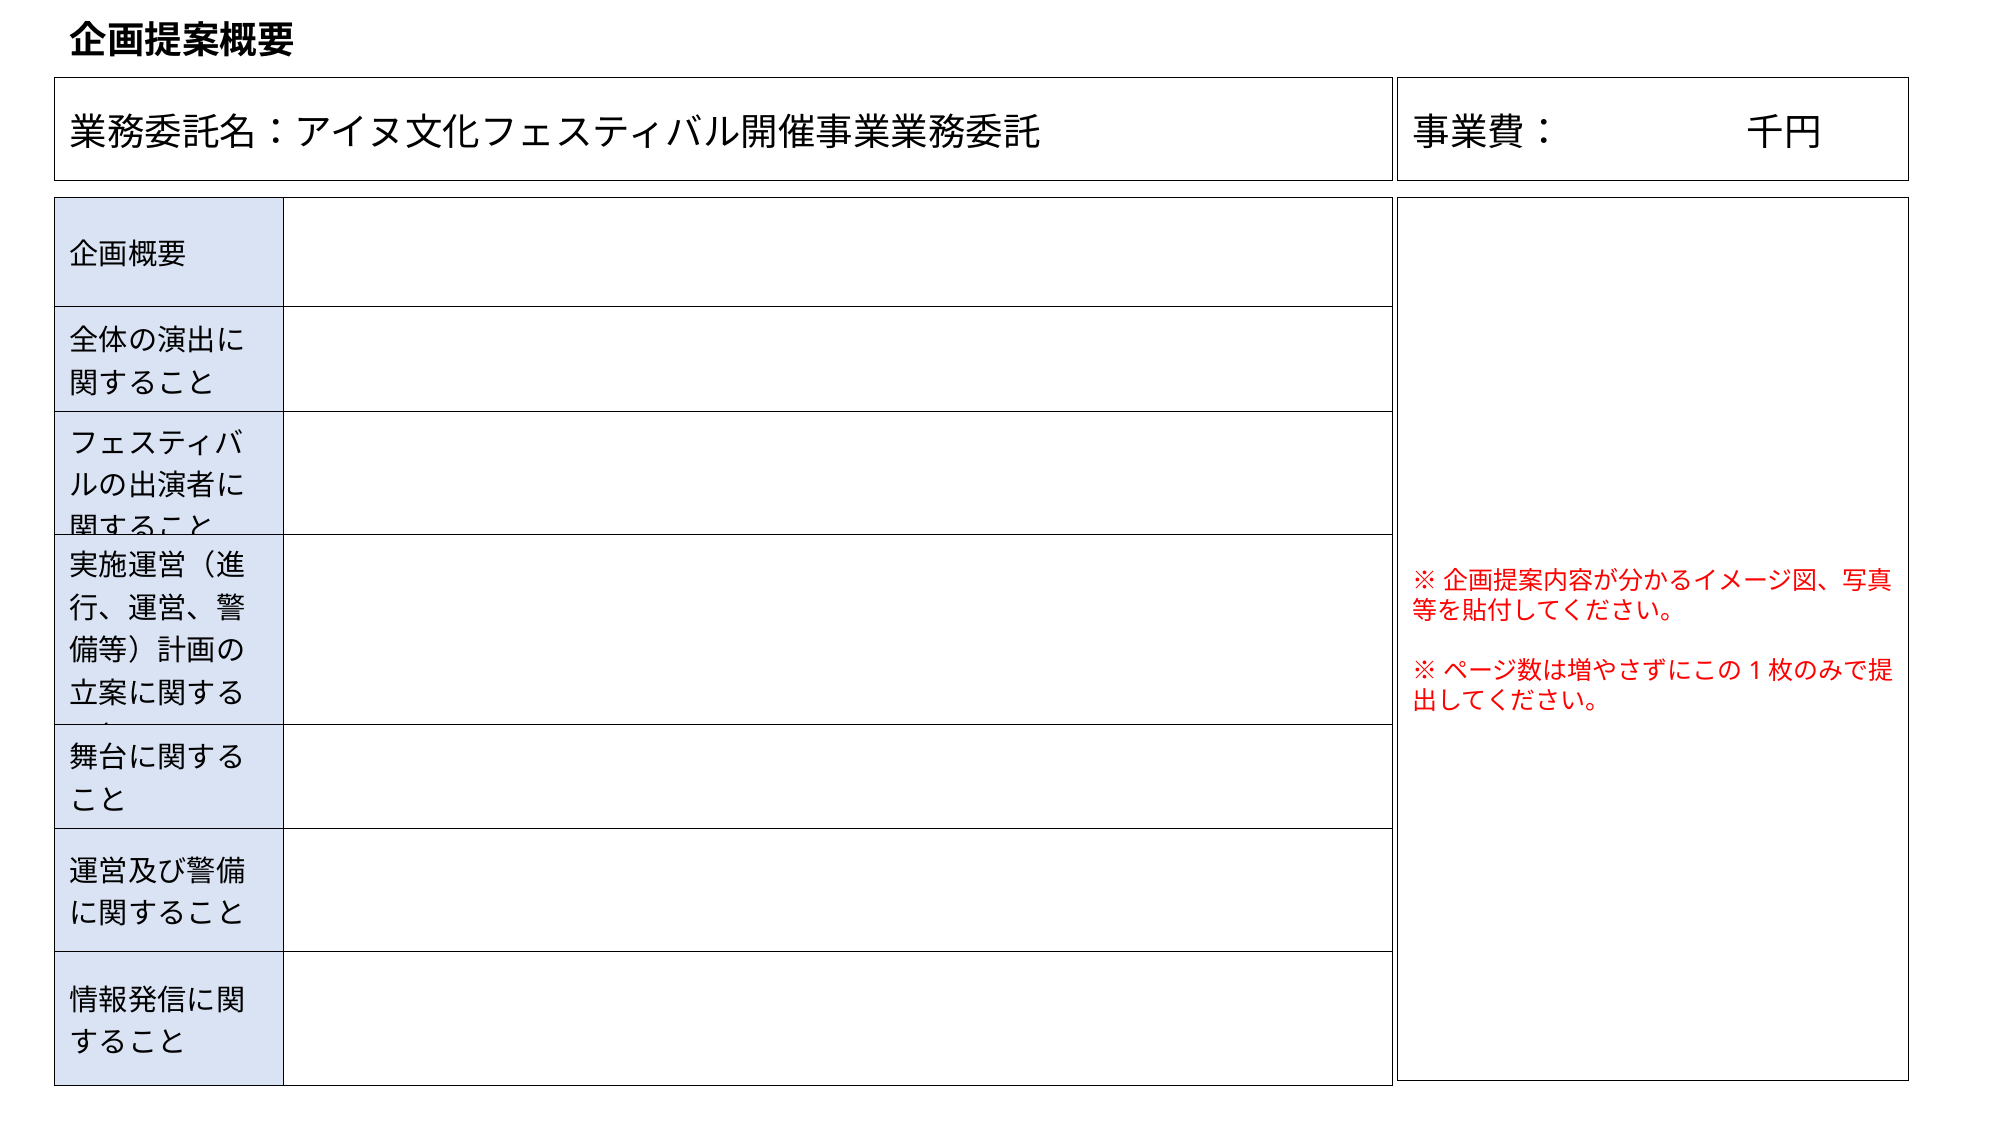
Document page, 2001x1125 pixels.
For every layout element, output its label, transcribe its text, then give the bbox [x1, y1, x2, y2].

table_cell 実施運営（進行、運営、警備等）計画の立案に関すること [55, 535, 283, 724]
table_header 事業費： 千円 [1398, 78, 1908, 180]
table_cell 舞台に関すること [55, 725, 283, 828]
table_cell [284, 307, 1392, 411]
table_cell 全体の演出に関すること [55, 307, 283, 411]
table_cell [284, 829, 1392, 951]
table_cell 情報発信に関すること [55, 952, 283, 1085]
table_header [284, 198, 1392, 306]
table_cell [284, 952, 1392, 1085]
table_cell [284, 725, 1392, 828]
table_cell [284, 412, 1392, 534]
text_box ※企画提案内容が分かるイメージ図、写真等を貼付してください。 ※ページ数は増やさずにこの1枚のみで提出してください。 [1397, 197, 1910, 1082]
text_box 企画提案概要 [54, 8, 319, 69]
table_cell 運営及び警備に関すること [55, 829, 283, 951]
table_header 業務委託名：アイヌ文化フェスティバル開催事業業務委託 [55, 78, 1392, 180]
table_cell [284, 535, 1392, 724]
table_cell フェスティバルの出演者に関すること [55, 412, 283, 534]
table_header 企画概要 [55, 198, 283, 306]
